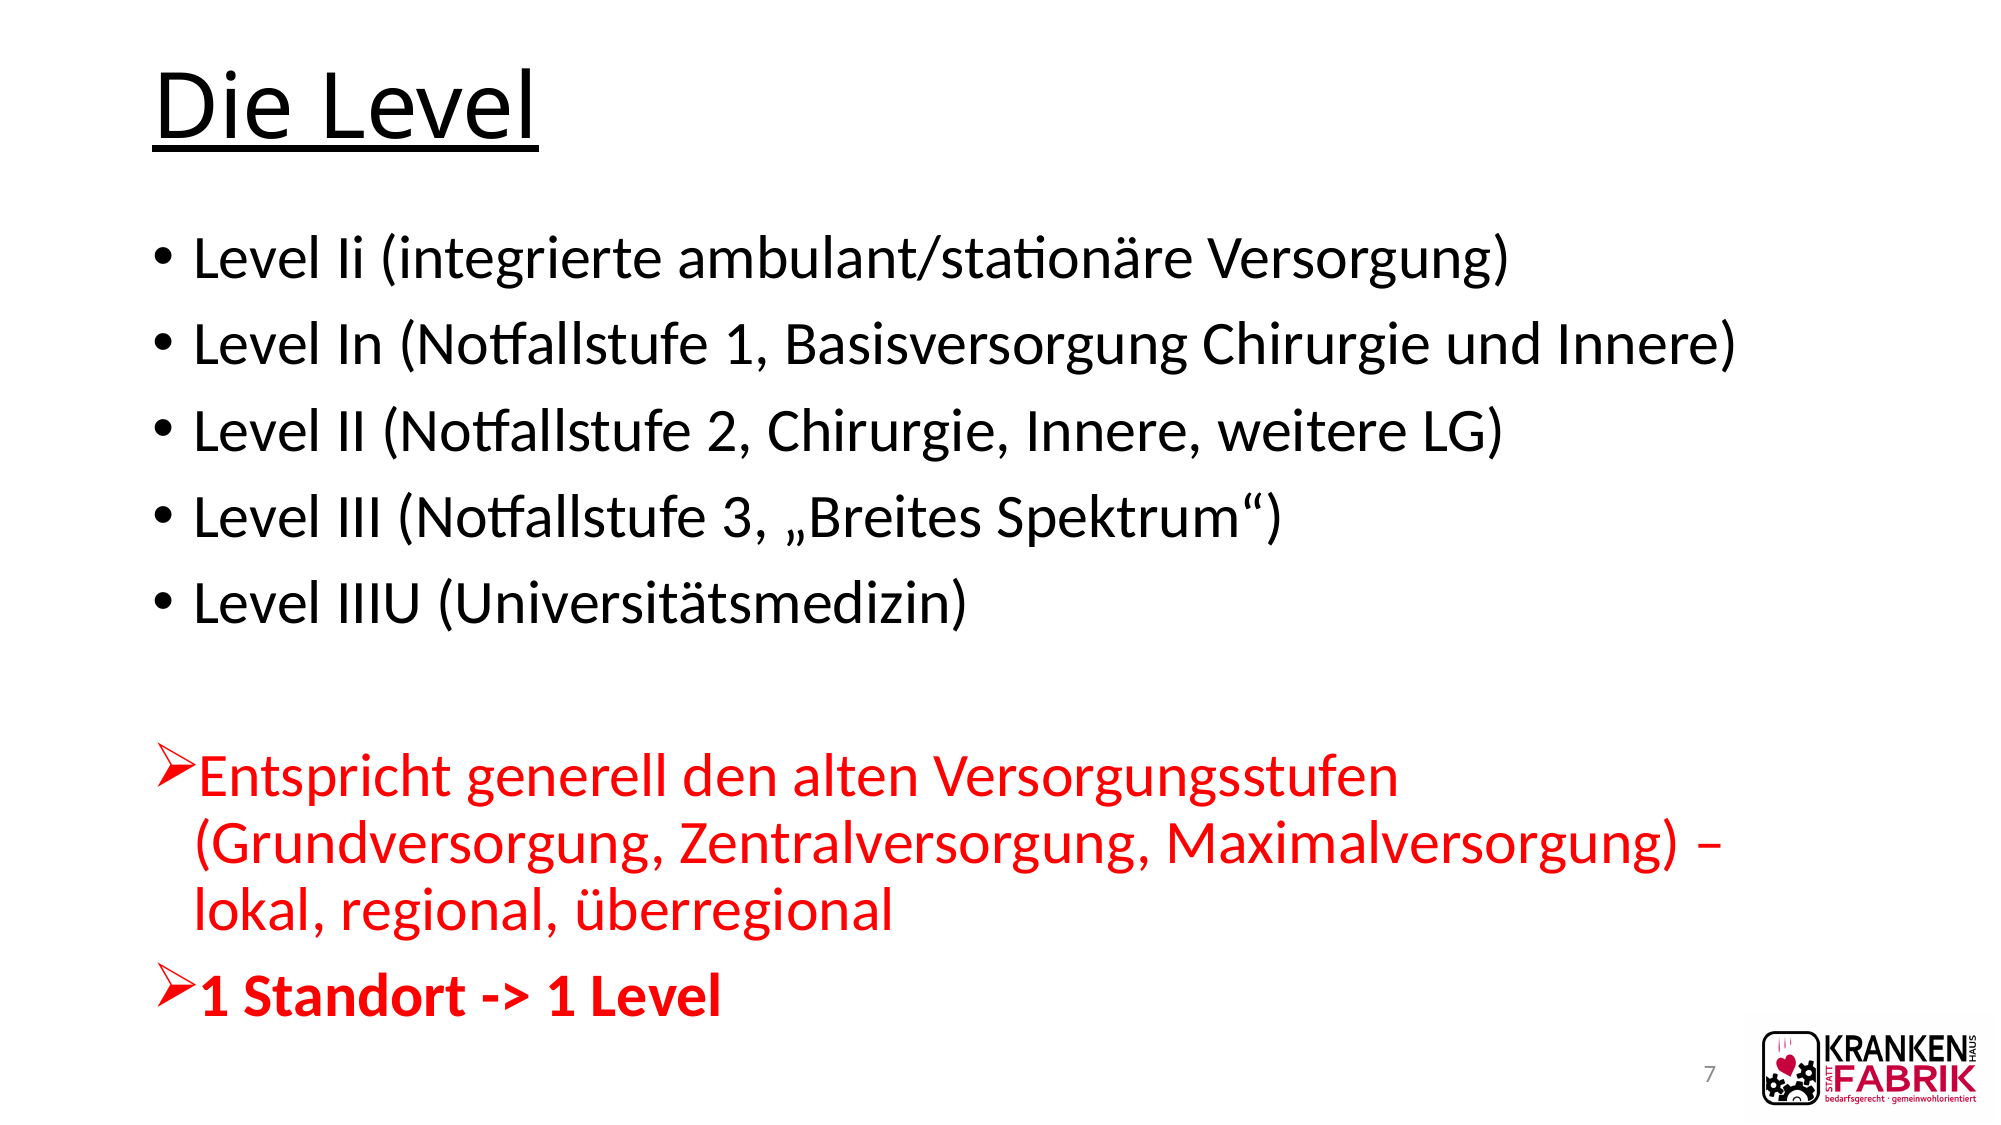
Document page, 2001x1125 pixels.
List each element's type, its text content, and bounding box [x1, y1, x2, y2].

picture [1744, 1013, 1994, 1123]
title Die Level [137, 0, 1863, 217]
list Level Ii (integrierte ambulant/stationäre Versorgung) Level In (Notfallstufe 1, Basisversorgung Chirurgie und Innere) Level II (Notfallstufe 2, Chirurgie, Innere, weitere LG) Level III (Notfallstufe 3, „Breites Spektrum“) Level IIIU (Universitätsmedizin) Entspricht generell den alten Versorgungsstufen (Grundversorgung, Zentralversorgung, Maximalversorgung) – lokal, regional, überregional 1 Standort -> 1 Level [137, 217, 1887, 1043]
slide_number 7 [1281, 1042, 1731, 1103]
